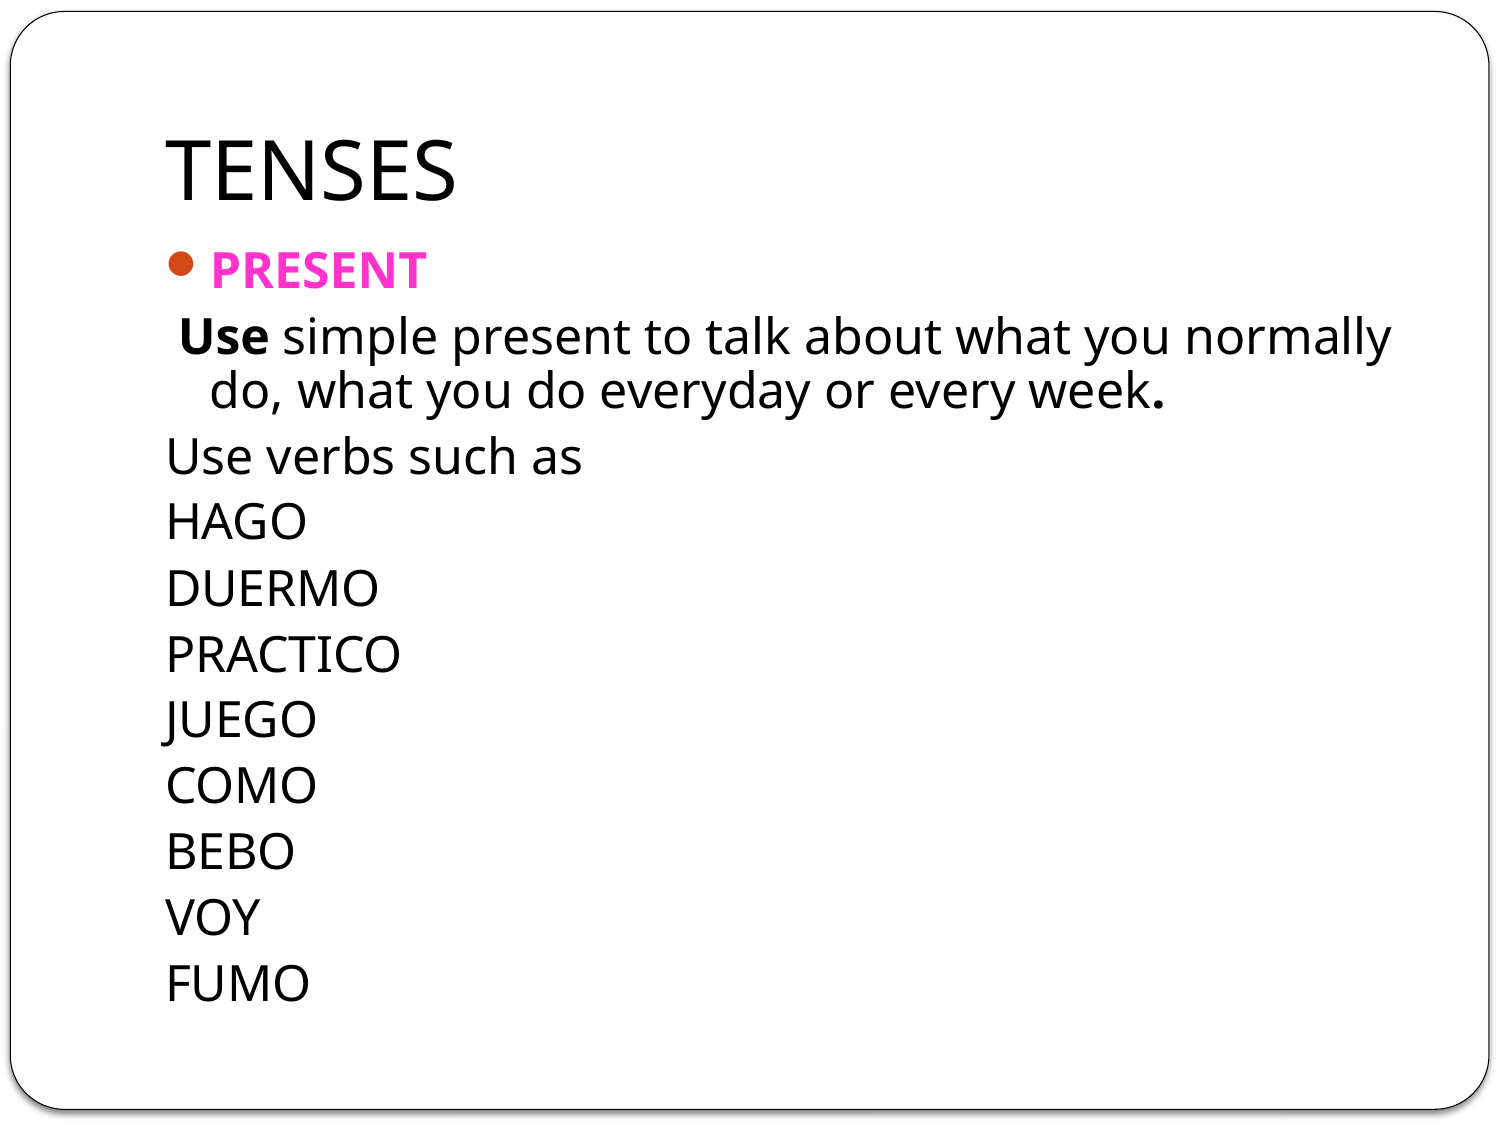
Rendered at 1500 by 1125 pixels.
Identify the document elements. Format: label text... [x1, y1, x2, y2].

list PRESENT Use simple present to talk about what you normally do, what you do everyday or every week. Use verbs such as HAGO DUERMO PRACTICO JUEGO COMO BEBO VOY FUMO [149, 237, 1426, 988]
title TENSES [149, 44, 1426, 233]
